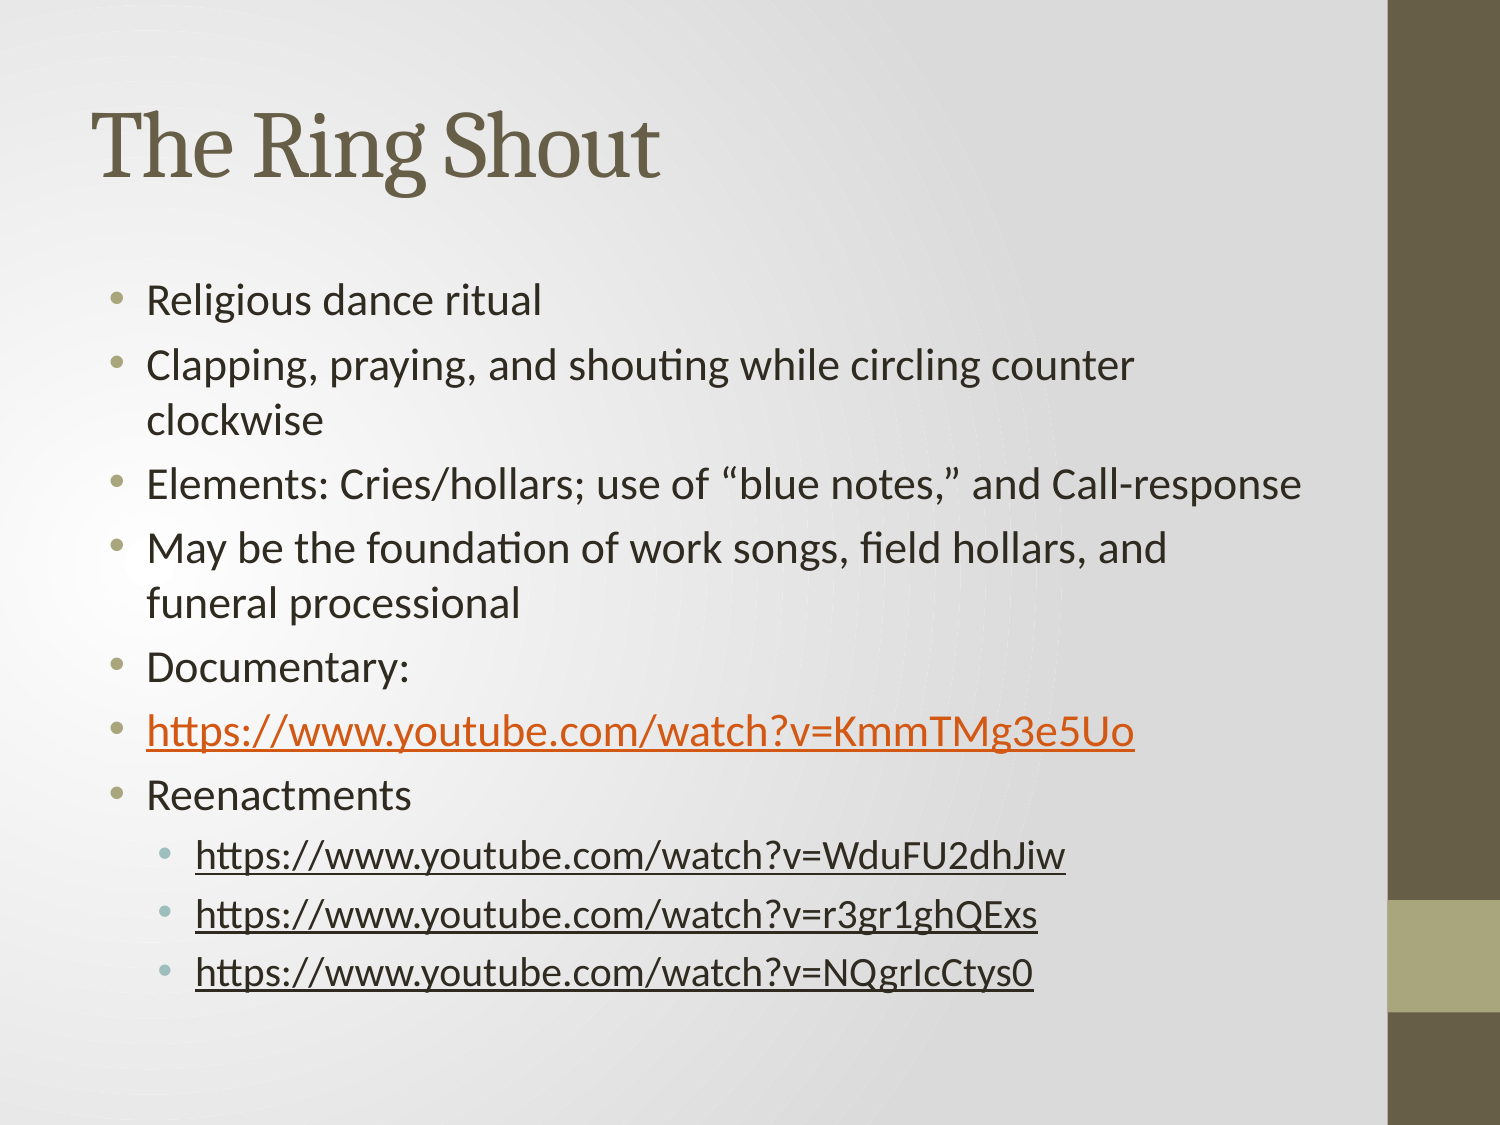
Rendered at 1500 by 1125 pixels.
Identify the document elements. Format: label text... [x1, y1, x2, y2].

title The Ring Shout [75, 45, 1325, 233]
list Religious dance ritual Clapping, praying, and shouting while circling counter clockwise Elements: Cries/hollars; use of “blue notes,” and Call-response May be the foundation of work songs, field hollars, and funeral processional Documentary: https://www.youtube.com/watch?v=KmmTMg3e5Uo Reenactments https://www.youtube.com/watch?v=WduFU2dhJiw https://www.youtube.com/watch?v=r3gr1ghQExs https://www.youtube.com/watch?v=NQgrIcCtys0 [75, 262, 1325, 1050]
